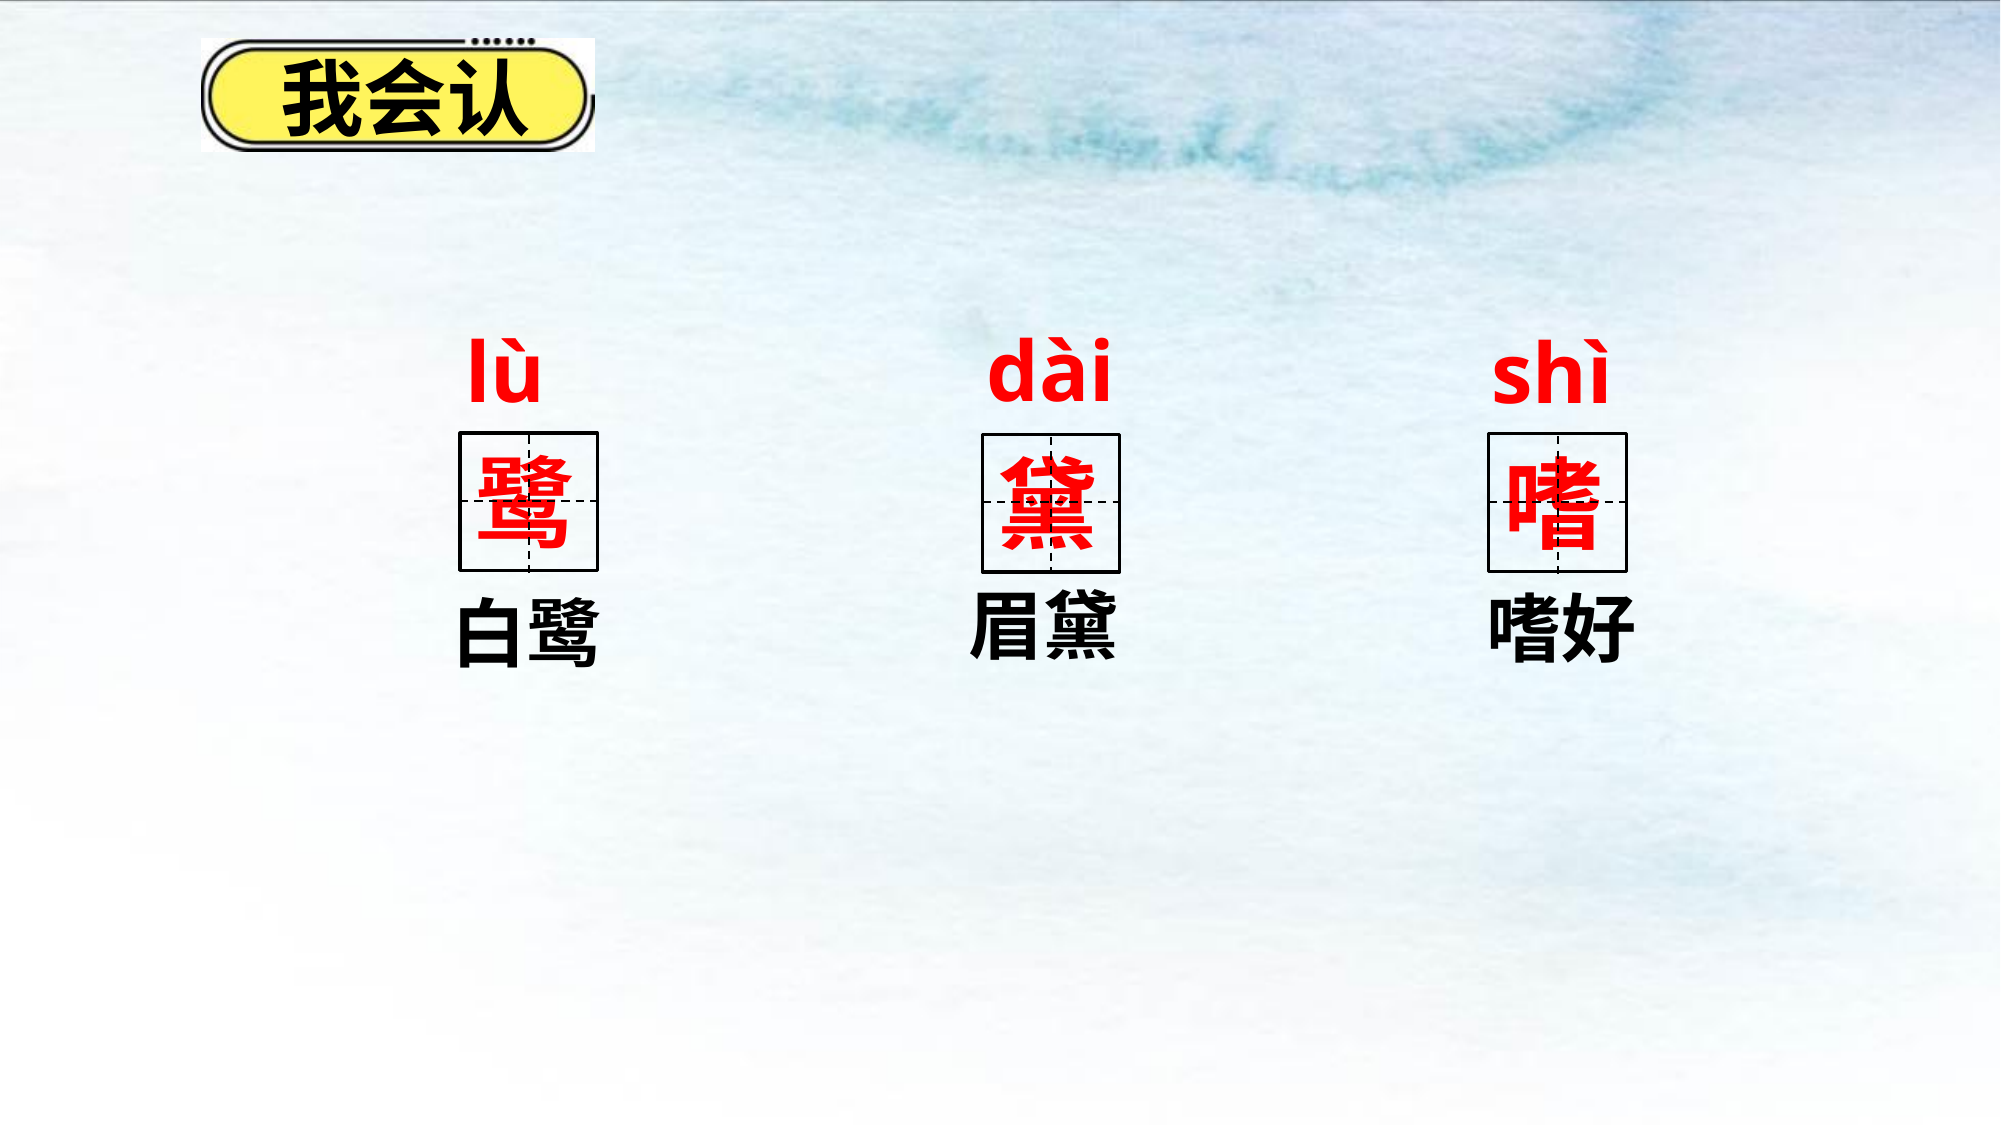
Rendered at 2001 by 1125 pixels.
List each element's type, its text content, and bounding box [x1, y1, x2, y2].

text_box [459, 432, 598, 573]
text_box dài [971, 310, 1149, 426]
text_box 嗜好 [1472, 574, 1685, 679]
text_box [1488, 433, 1626, 574]
text_box shì [1476, 312, 1690, 428]
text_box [982, 434, 1120, 575]
text_box 眉黛 [953, 571, 1167, 676]
picture [0, 0, 2001, 1125]
text_box 白鹭 [436, 579, 626, 684]
text_box lù [450, 312, 663, 427]
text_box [200, 38, 595, 152]
